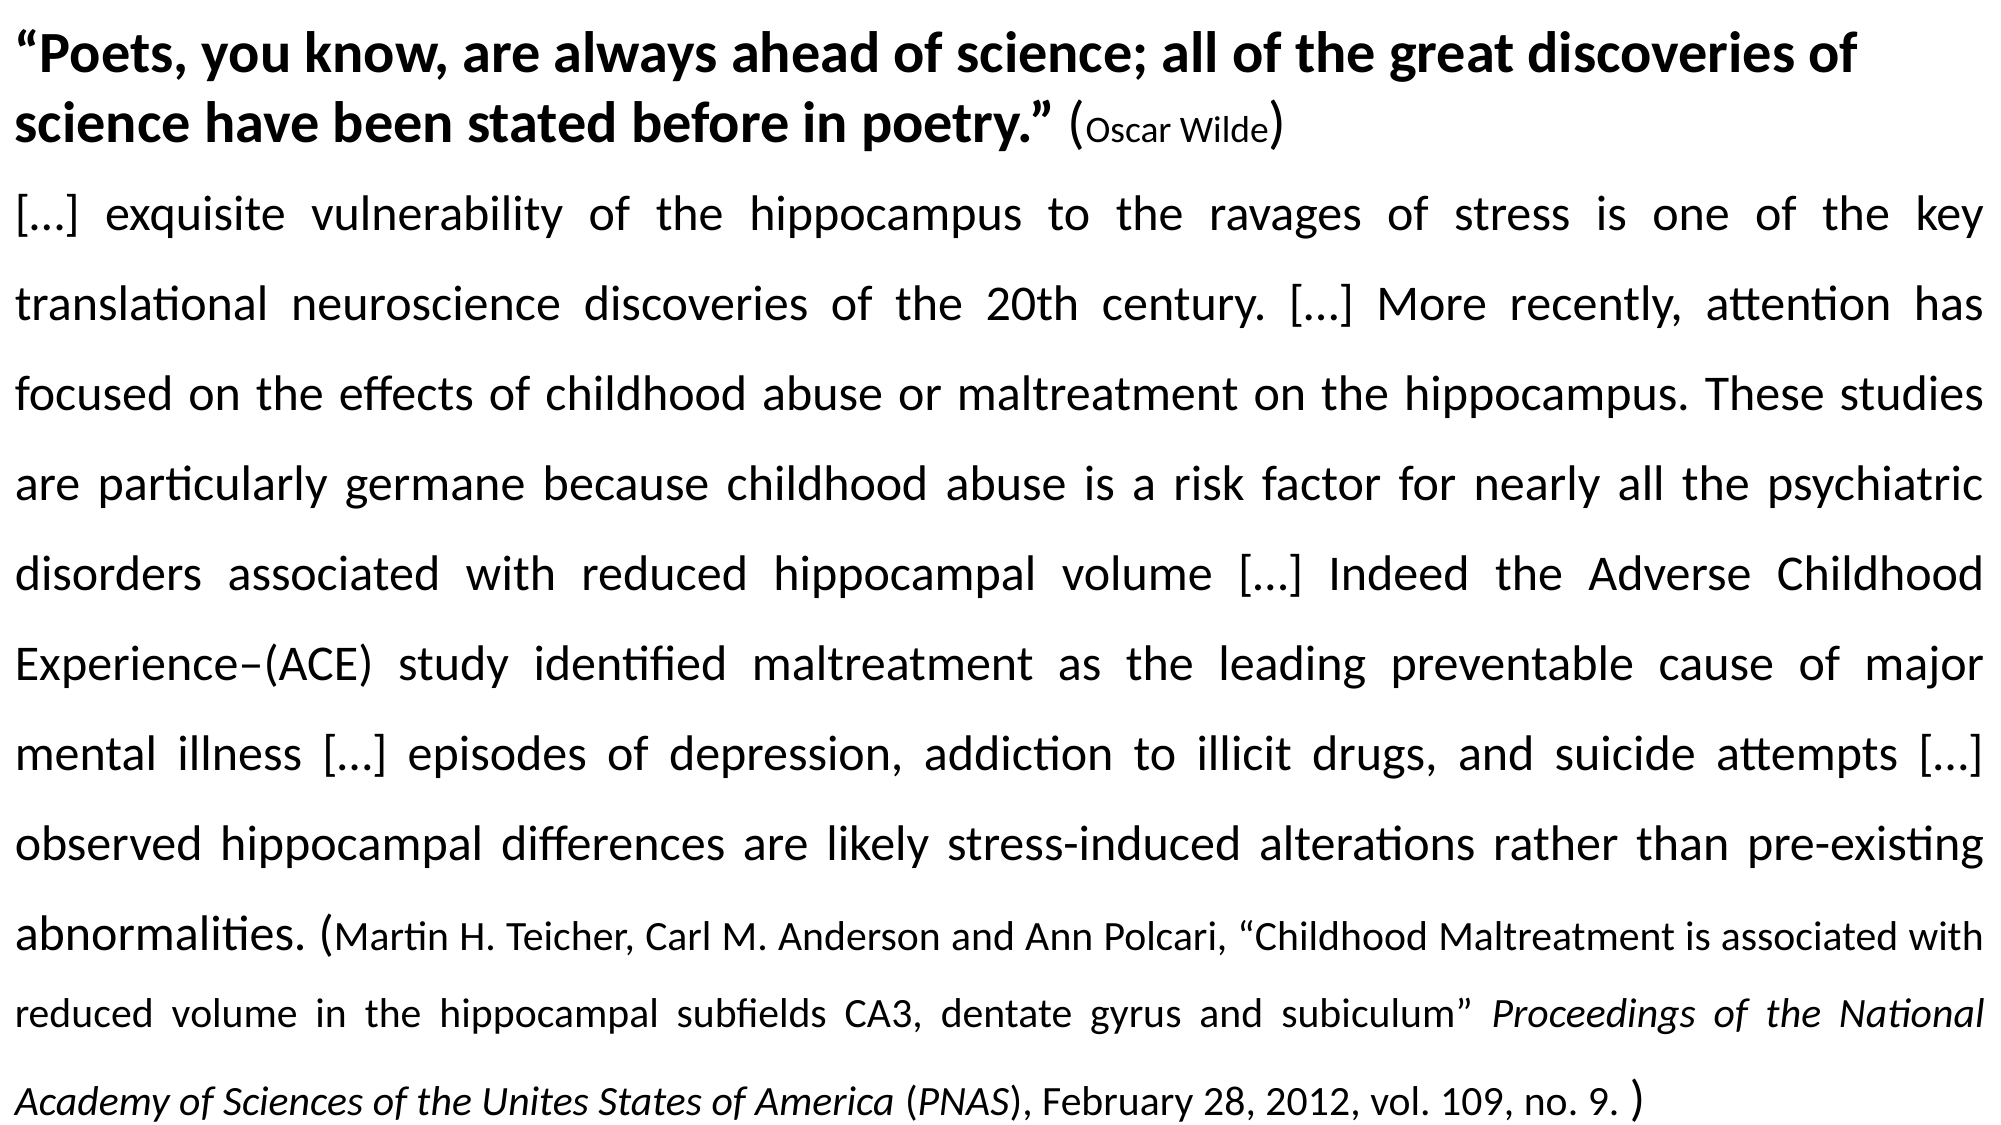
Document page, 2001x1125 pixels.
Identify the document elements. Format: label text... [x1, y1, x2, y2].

text_box […] exquisite vulnerability of the hippocampus to the ravages of stress is one of the key translational neuroscience discoveries of the 20th century. […] More recently, attention has focused on the effects of childhood abuse or maltreatment on the hippocampus. These studies are particularly germane because childhood abuse is a risk factor for nearly all the psychiatric disorders associated with reduced hippocampal volume […] Indeed the Adverse Childhood Experience–(ACE) study identified maltreatment as the leading preventable cause of major mental illness […] episodes of depression, addiction to illicit drugs, and suicide attempts […] observed hippocampal differences are likely stress-induced alterations rather than pre-existing abnormalities. (Martin H. Teicher, Carl M. Anderson and Ann Polcari, “Childhood Maltreatment is associated with reduced volume in the hippocampal subfields CA3, dentate gyrus and subiculum” Proceedings of the National Academy of Sciences of the Unites States of America (PNAS), February 28, 2012, vol. 109, no. 9. ) [0, 277, 2000, 1125]
text_box “Poets, you know, are always ahead of science; all of the great discoveries of science have been stated before in poetry.” (Oscar Wilde) [0, 7, 2000, 277]
text_box [201, 1057, 232, 1118]
